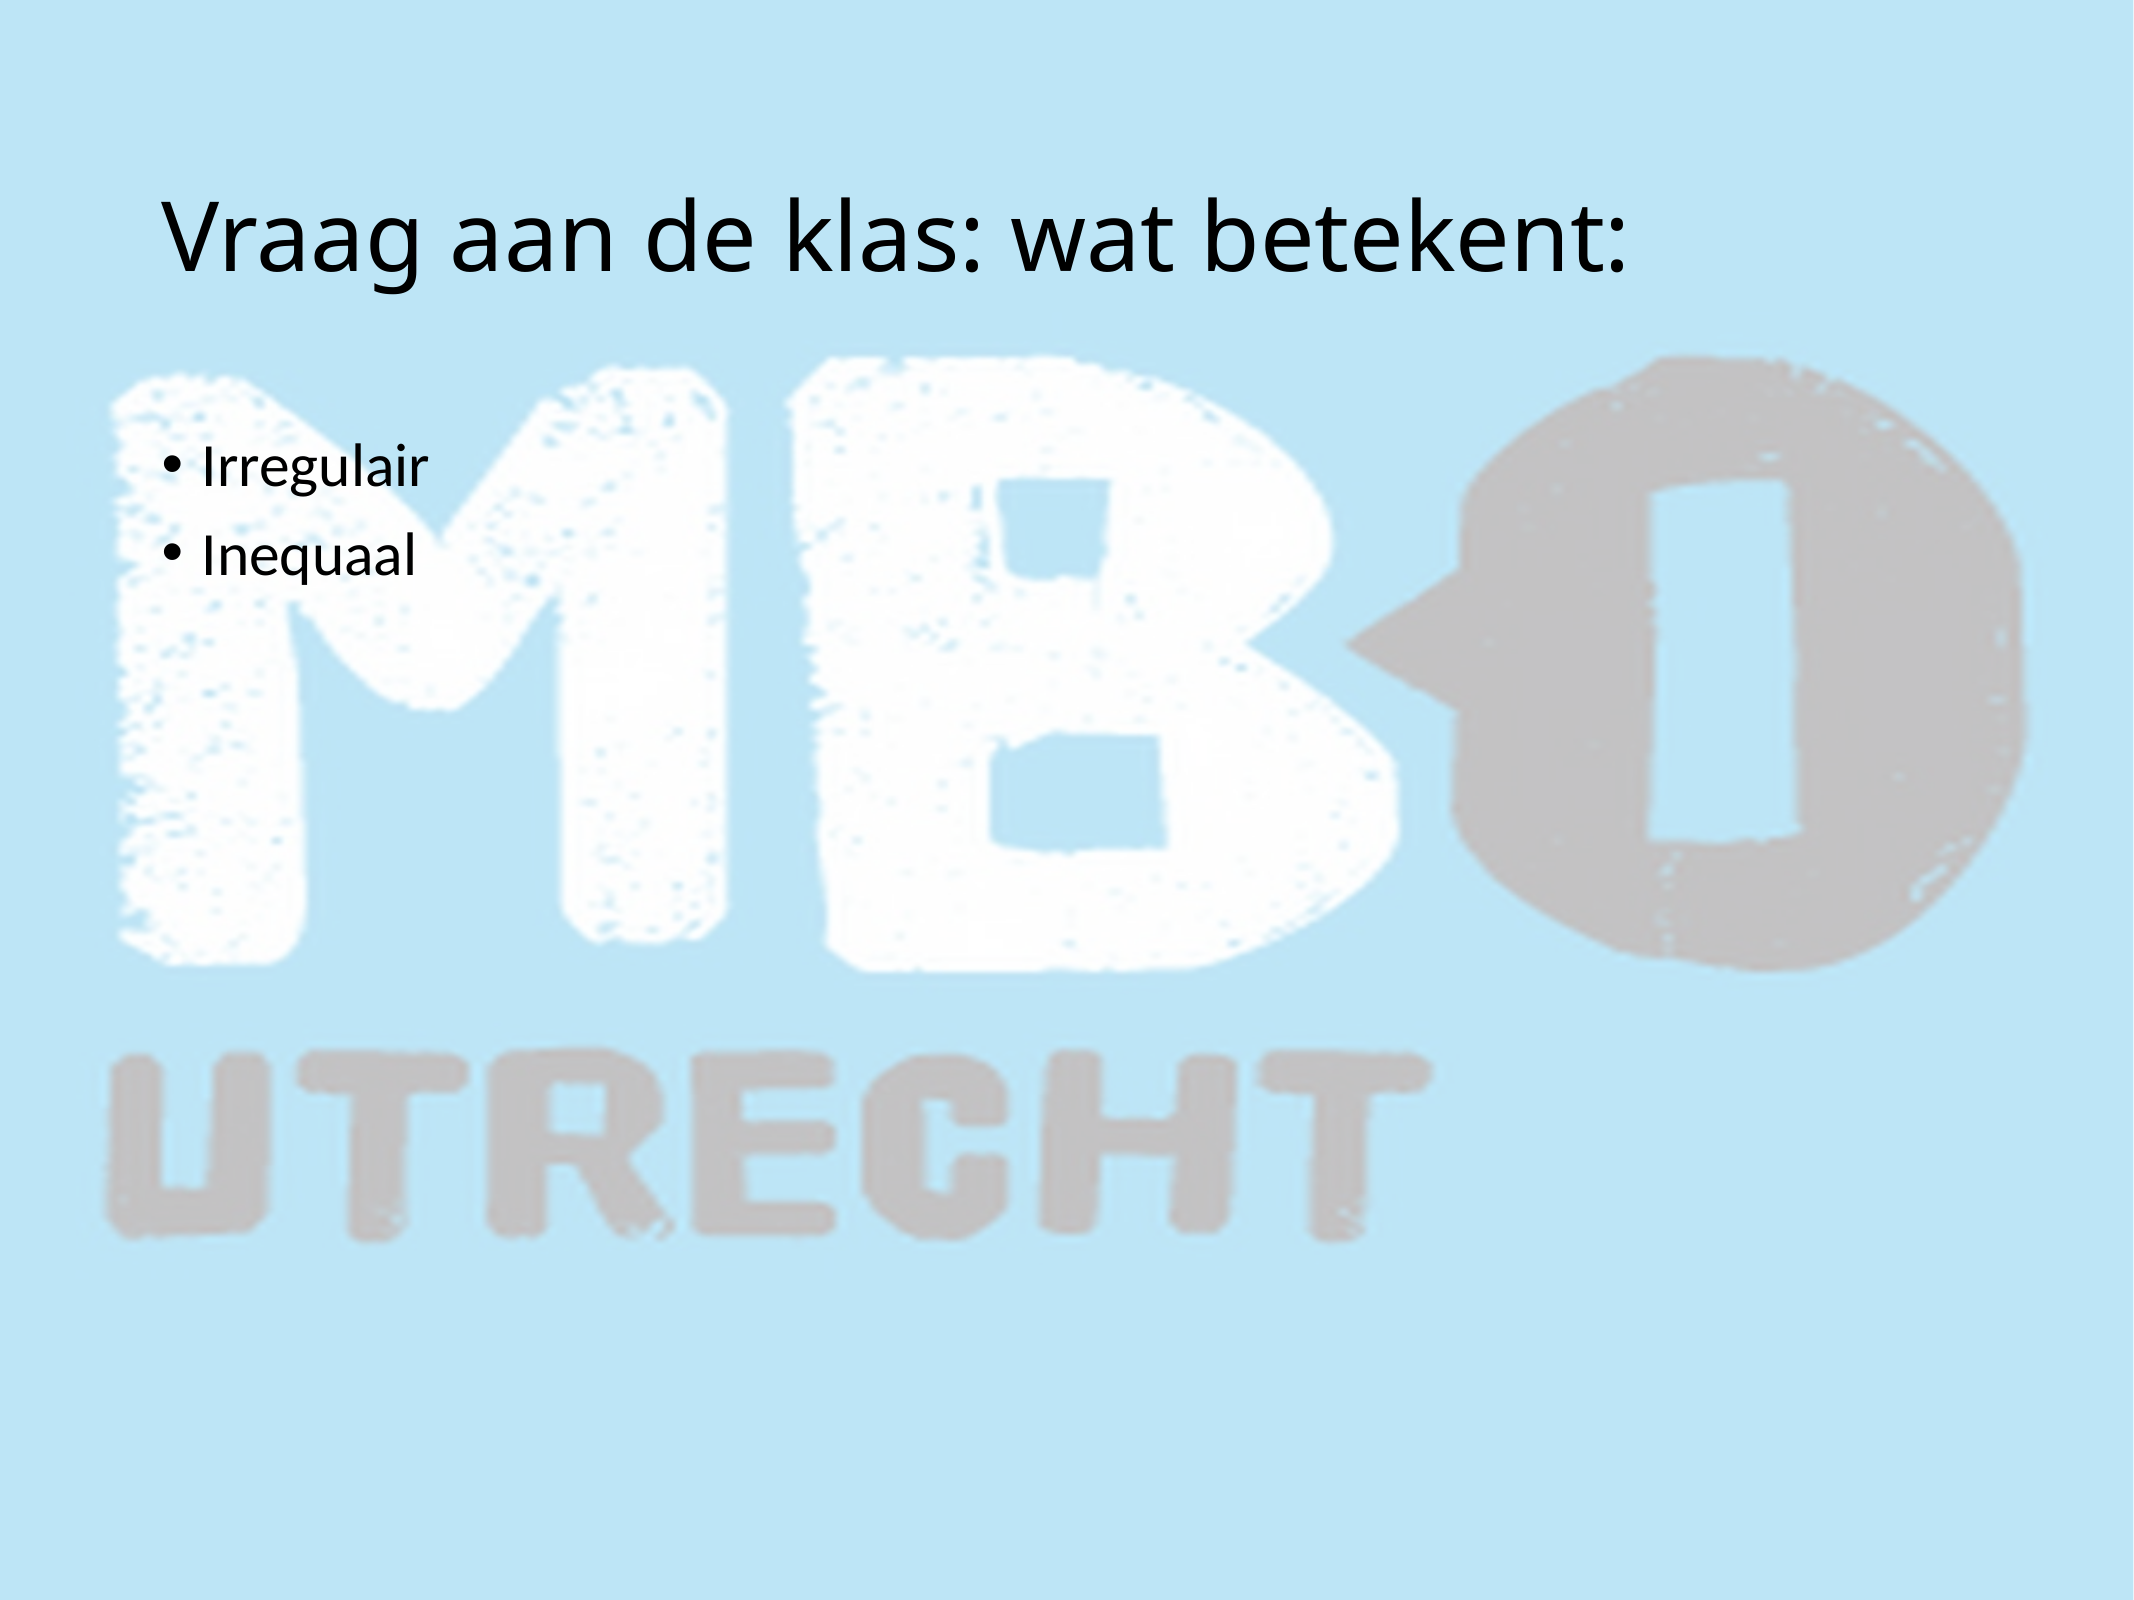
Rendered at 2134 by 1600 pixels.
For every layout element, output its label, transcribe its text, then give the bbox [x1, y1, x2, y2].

title Vraag aan de klas: wat betekent: [146, 85, 1987, 395]
list Irregulair Inequaal [146, 425, 1987, 1442]
